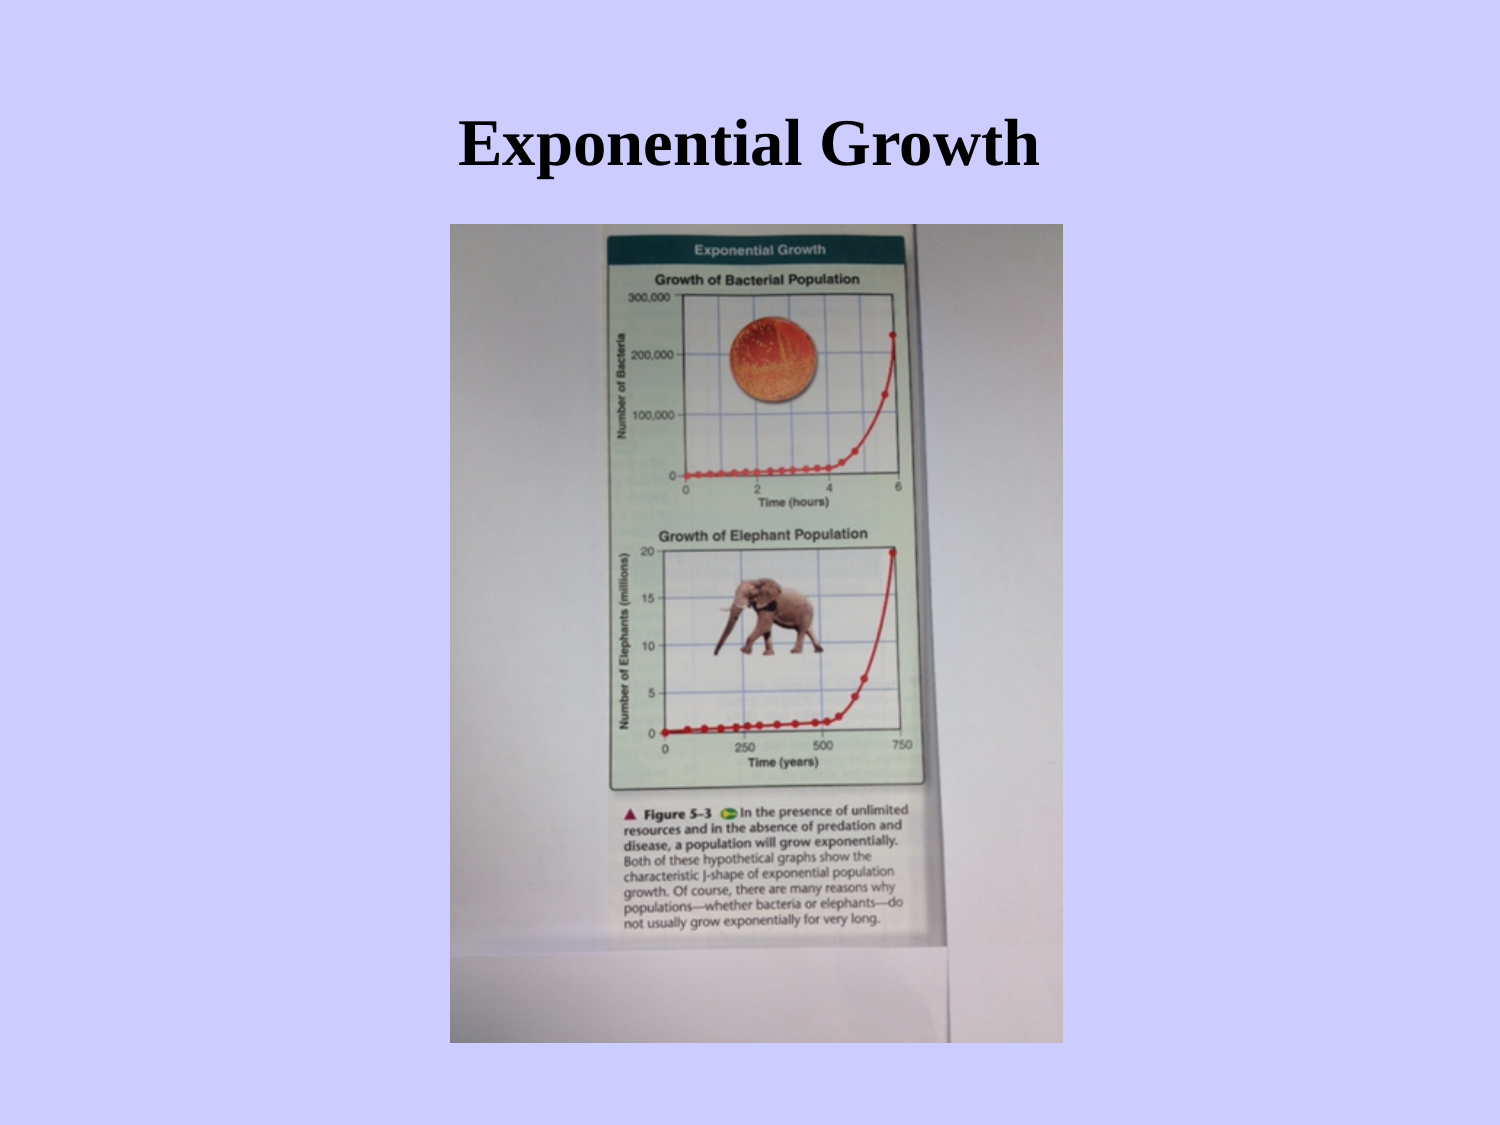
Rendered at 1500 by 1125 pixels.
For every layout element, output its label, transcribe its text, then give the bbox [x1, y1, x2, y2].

title Exponential Growth [75, 45, 1425, 233]
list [449, 224, 1063, 1043]
